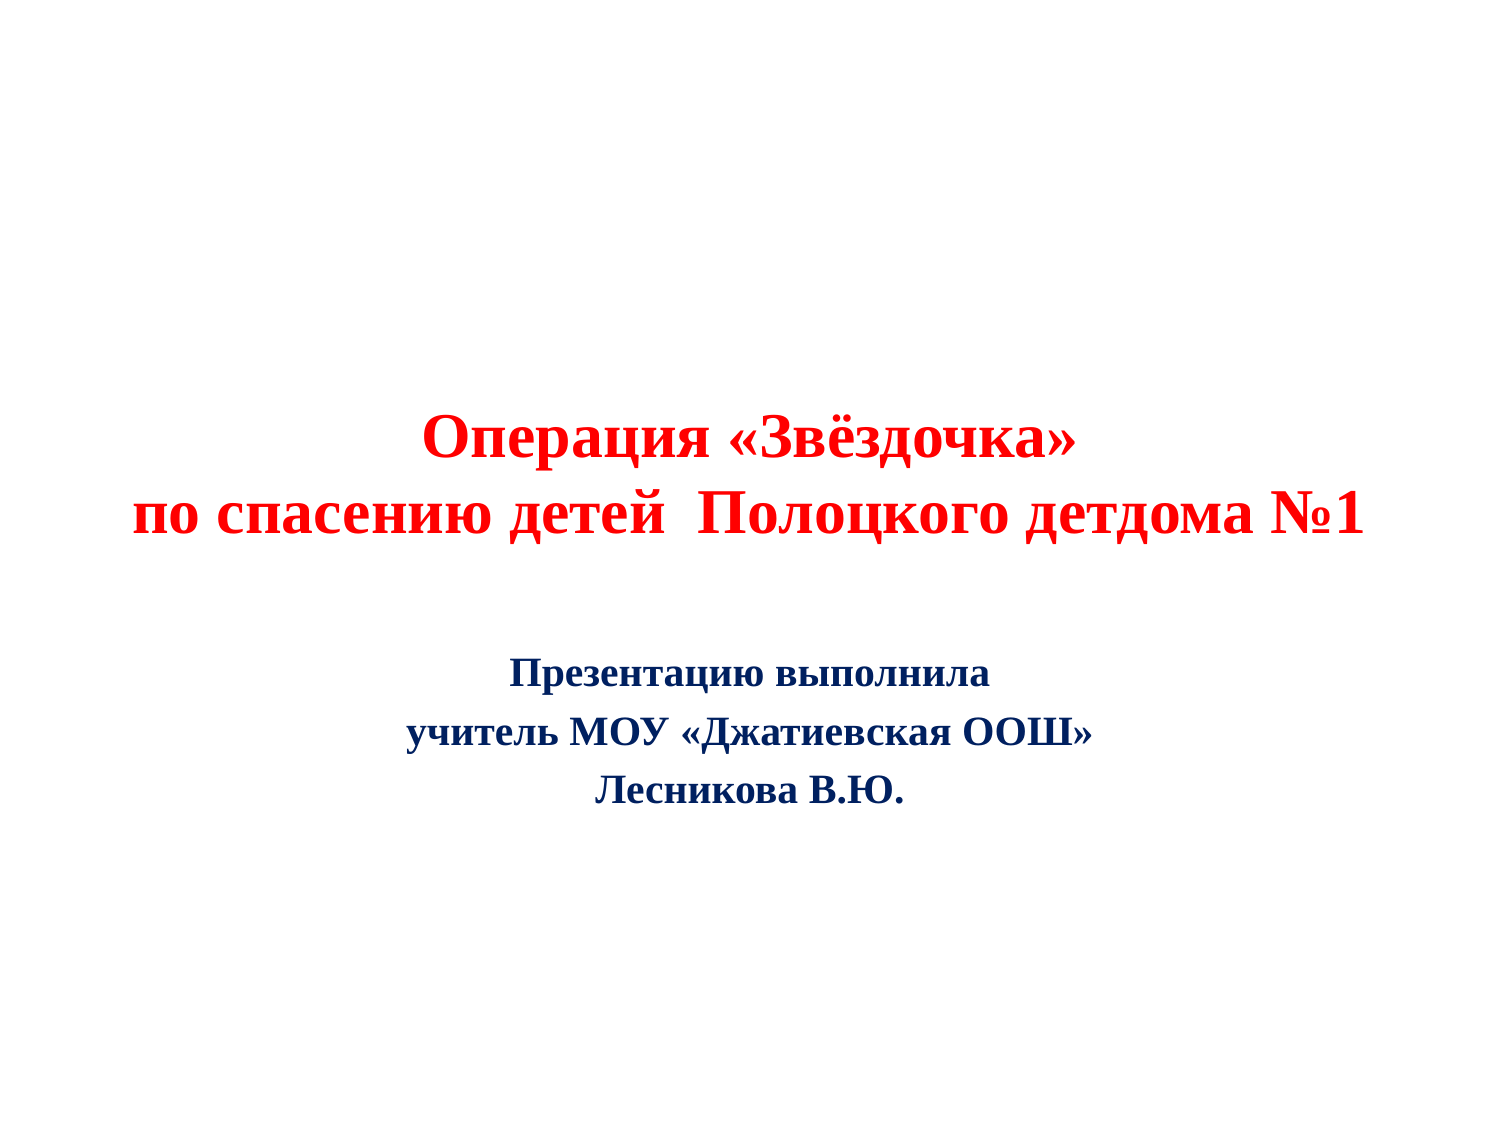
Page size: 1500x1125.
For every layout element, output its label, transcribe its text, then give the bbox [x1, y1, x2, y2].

subtitle Презентацию выполнила учитель МОУ «Джатиевская ООШ» Лесникова В.Ю. [225, 637, 1275, 925]
title Операция «Звёздочка» по спасению детей Полоцкого детдома №1 [112, 349, 1388, 591]
